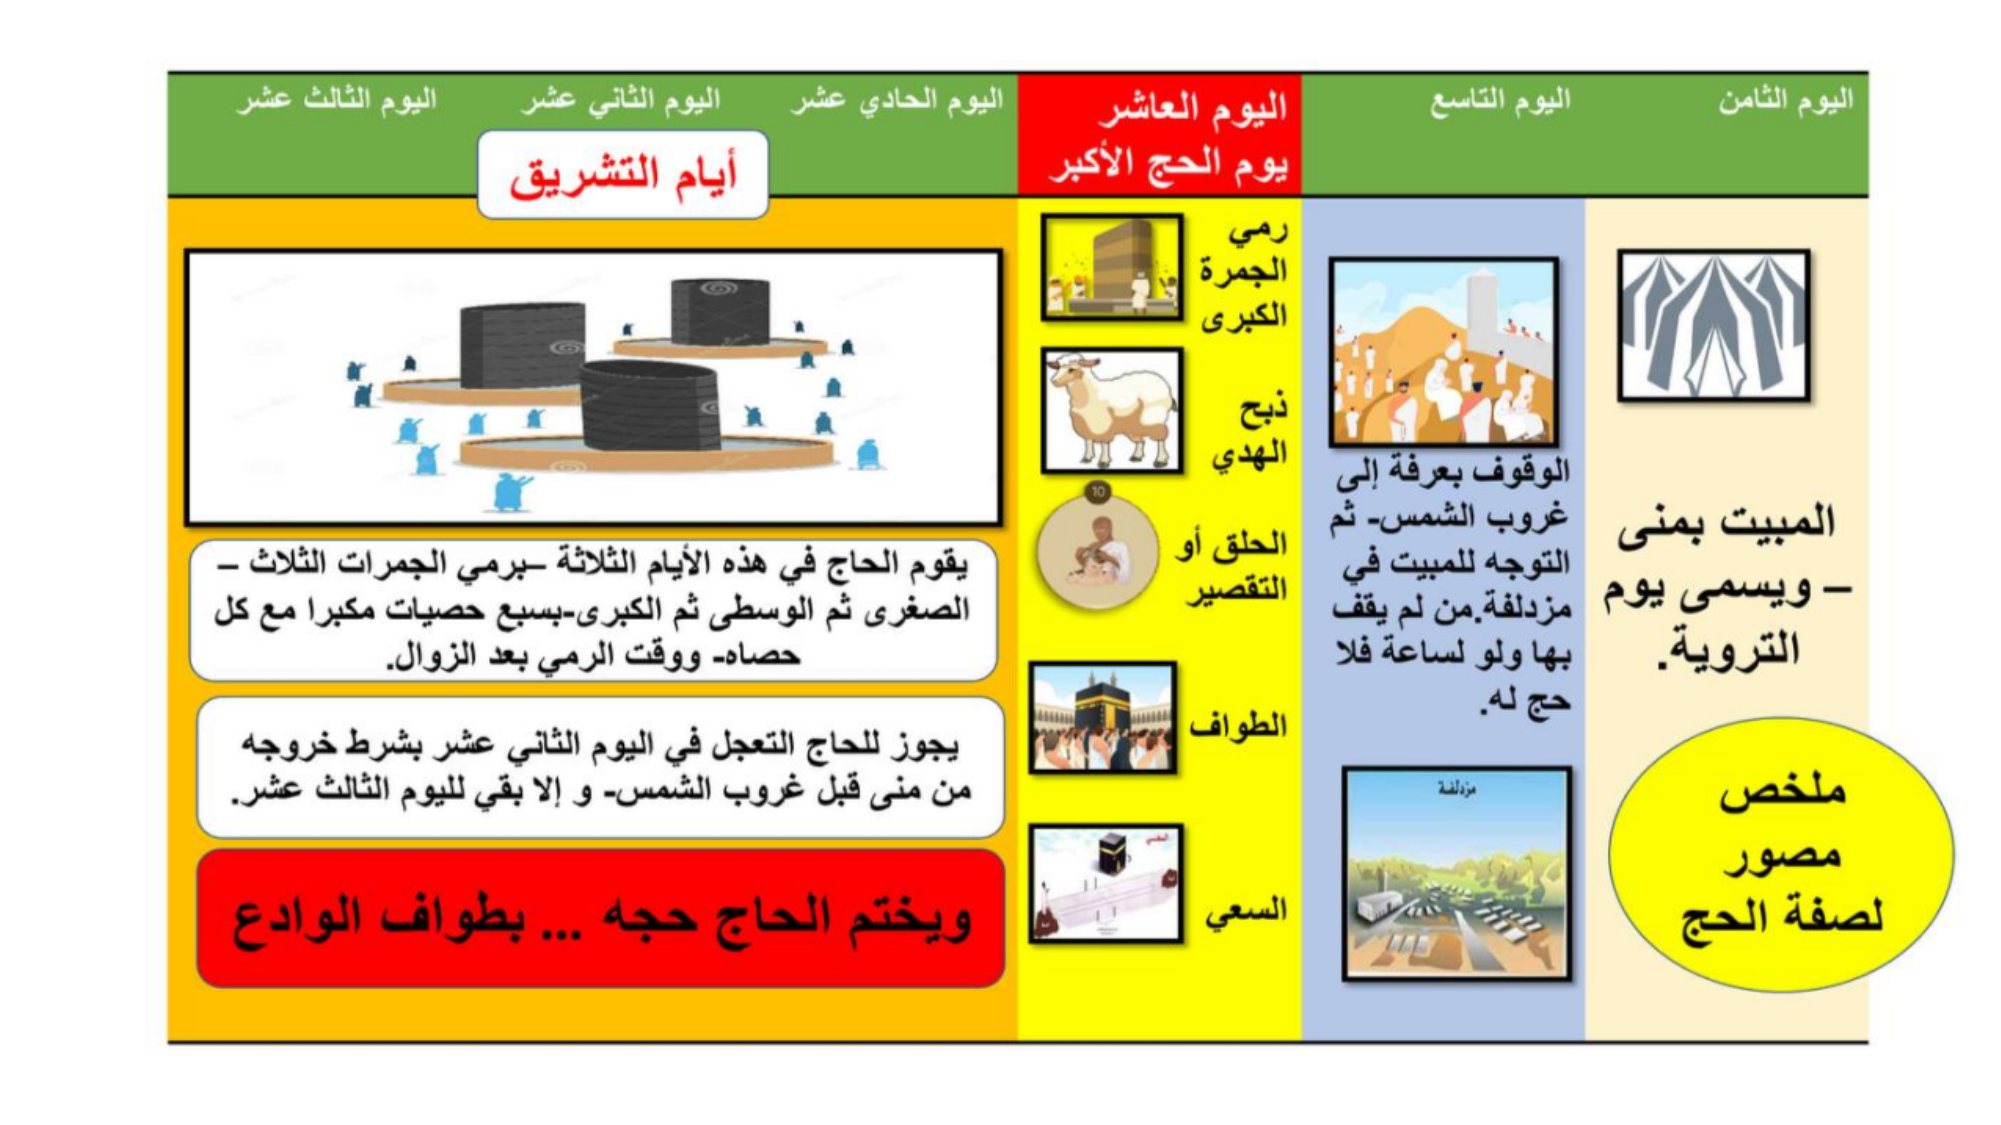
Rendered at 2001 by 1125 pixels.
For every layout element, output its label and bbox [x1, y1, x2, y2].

picture [124, 39, 1960, 1050]
